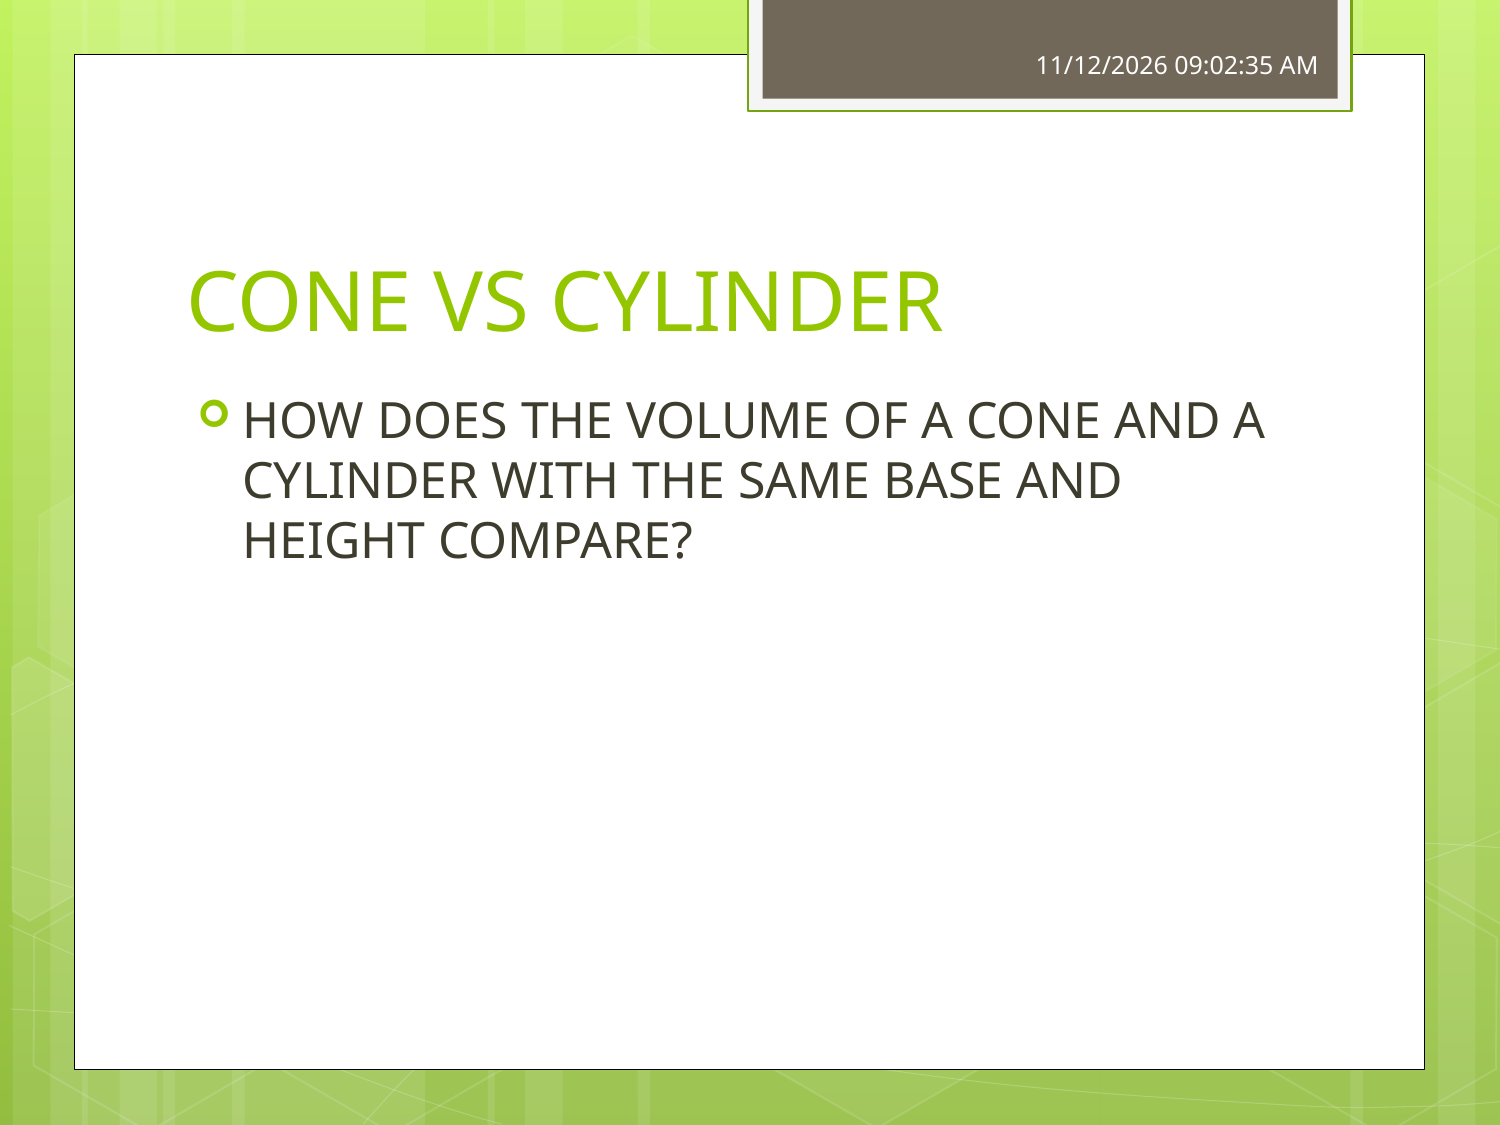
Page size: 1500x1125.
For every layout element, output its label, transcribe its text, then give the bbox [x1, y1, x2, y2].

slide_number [983, 36, 1334, 97]
list HOW DOES THE VOLUME OF A CONE AND A CYLINDER WITH THE SAME BASE AND HEIGHT COMPARE? [171, 381, 1283, 957]
title CONE VS CYLINDER [171, 168, 1324, 357]
